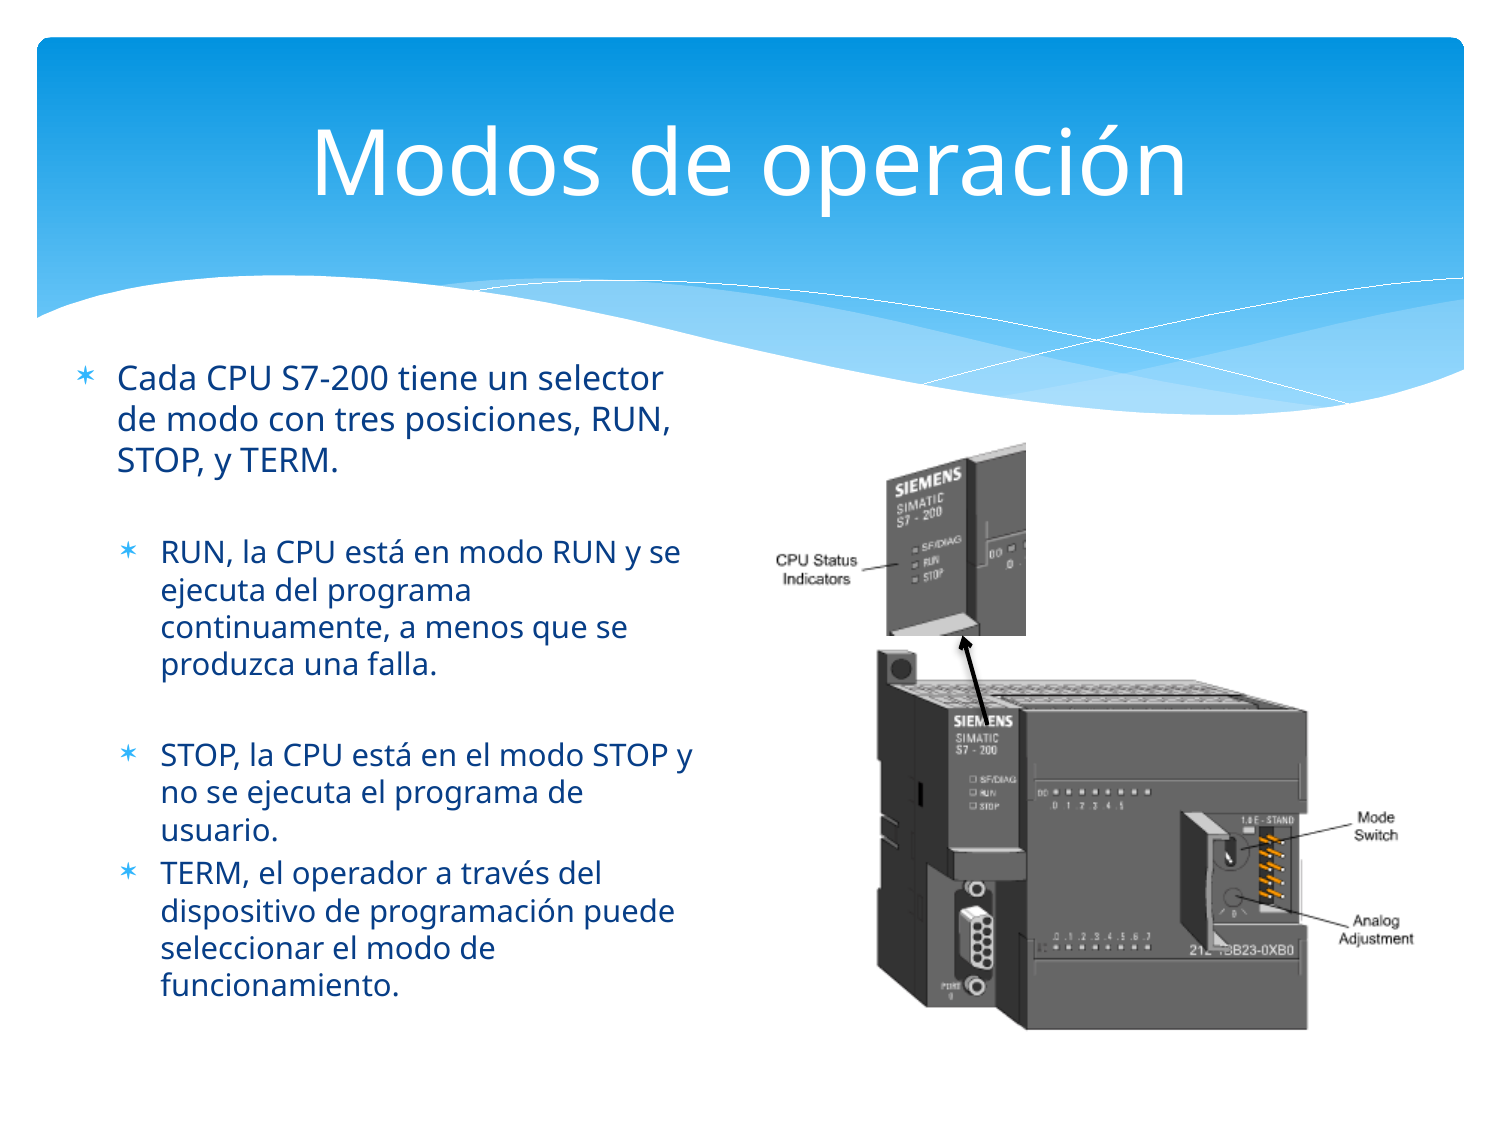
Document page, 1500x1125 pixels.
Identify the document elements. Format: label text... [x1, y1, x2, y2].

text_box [962, 635, 988, 726]
list Cada CPU S7-200 tiene un selector de modo con tres posiciones, RUN, STOP, y TERM. RUN, la CPU está en modo RUN y se ejecuta del programa continuamente, a menos que se produzca una falla. STOP, la CPU está en el modo STOP y no se ejecuta el programa de usuario. TERM, el operador a través del dispositivo de programación puede seleccionar el modo de funcionamiento. [62, 349, 720, 1017]
title Modos de operación [75, 55, 1425, 261]
picture [766, 410, 1426, 1057]
